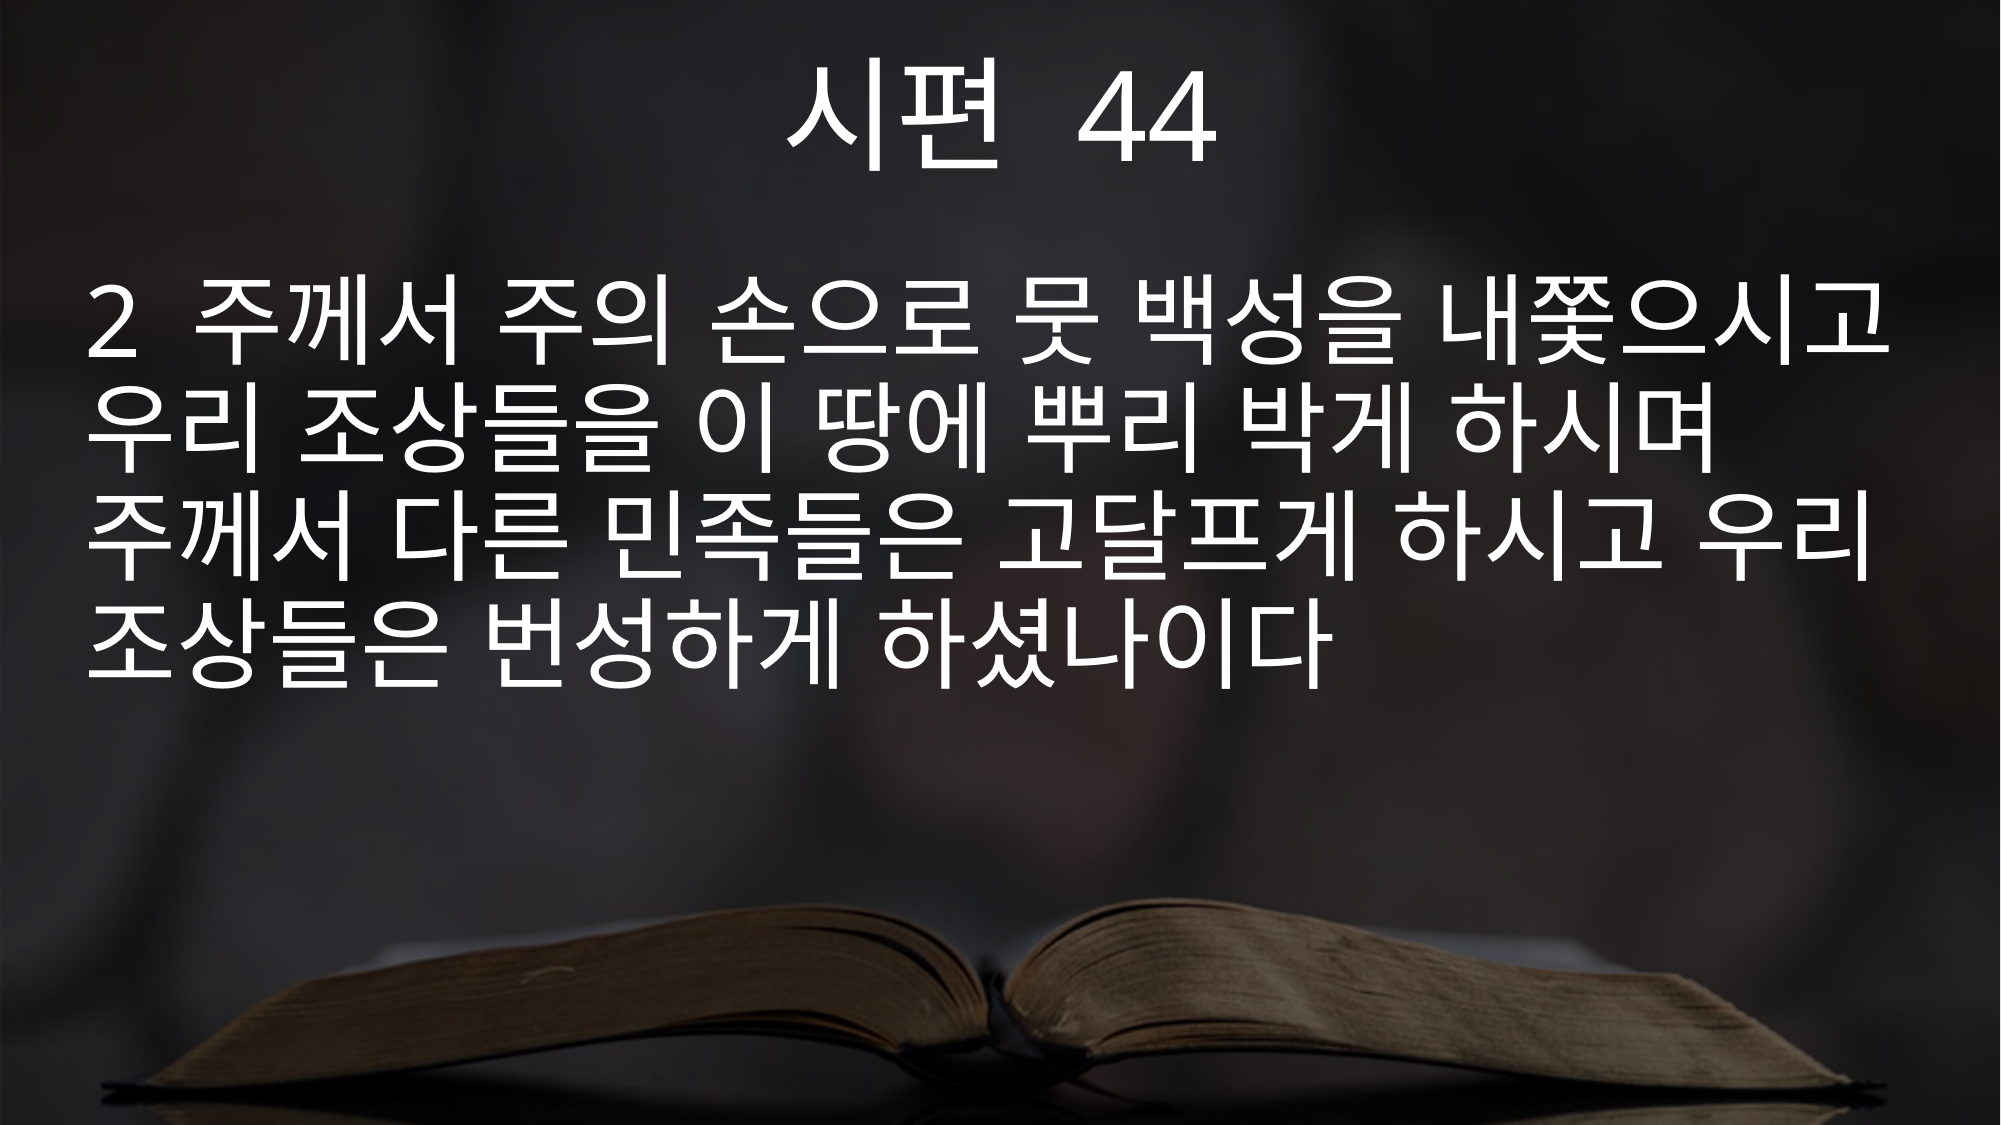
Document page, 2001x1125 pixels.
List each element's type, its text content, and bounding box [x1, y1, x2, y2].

picture [0, 0, 2001, 1125]
footer 시편 44 [0, 32, 2000, 192]
list 2 주께서 주의 손으로 뭇 백성을 내쫓으시고 우리 조상들을 이 땅에 뿌리 박게 하시며 주께서 다른 민족들은 고달프게 하시고 우리 조상들은 번성하게 하셨나이다 [69, 263, 1953, 423]
